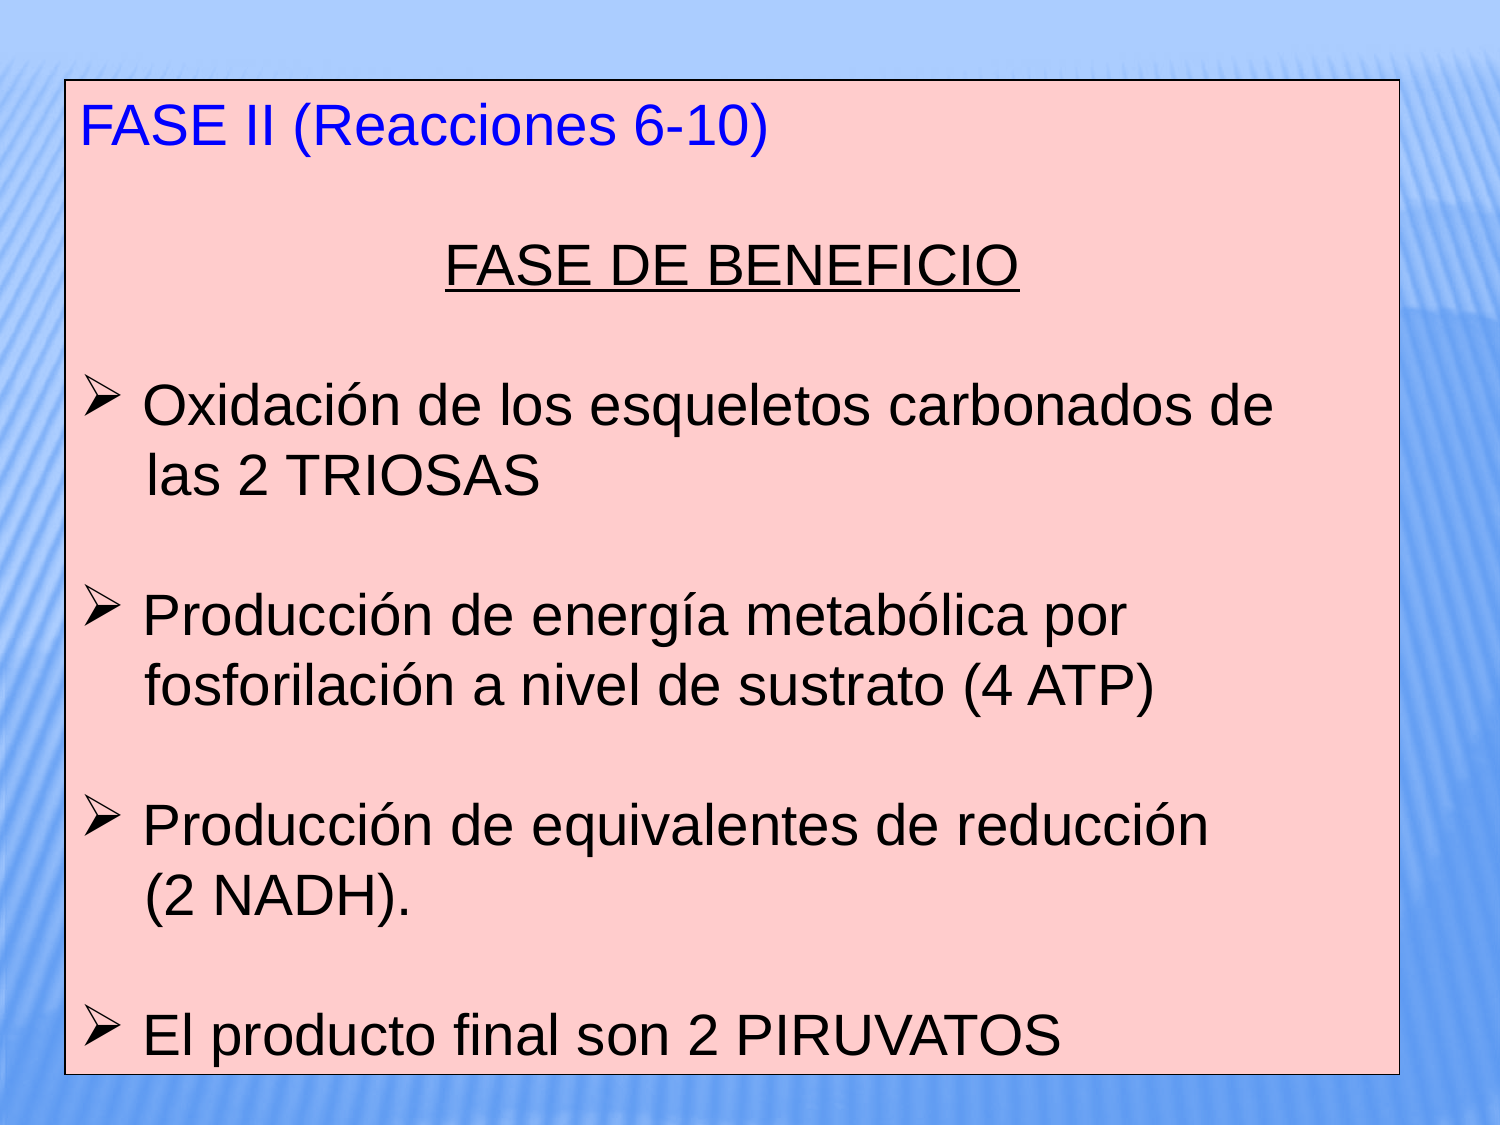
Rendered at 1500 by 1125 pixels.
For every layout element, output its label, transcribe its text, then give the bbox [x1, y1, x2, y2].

text_box FASE II (Reacciones 6-10) FASE DE BENEFICIO Oxidación de los esqueletos carbonados de las 2 TRIOSAS Producción de energía metabólica por fosforilación a nivel de sustrato (4 ATP) Producción de equivalentes de reducción (2 NADH). El producto final son 2 PIRUVATOS [64, 80, 1400, 1075]
